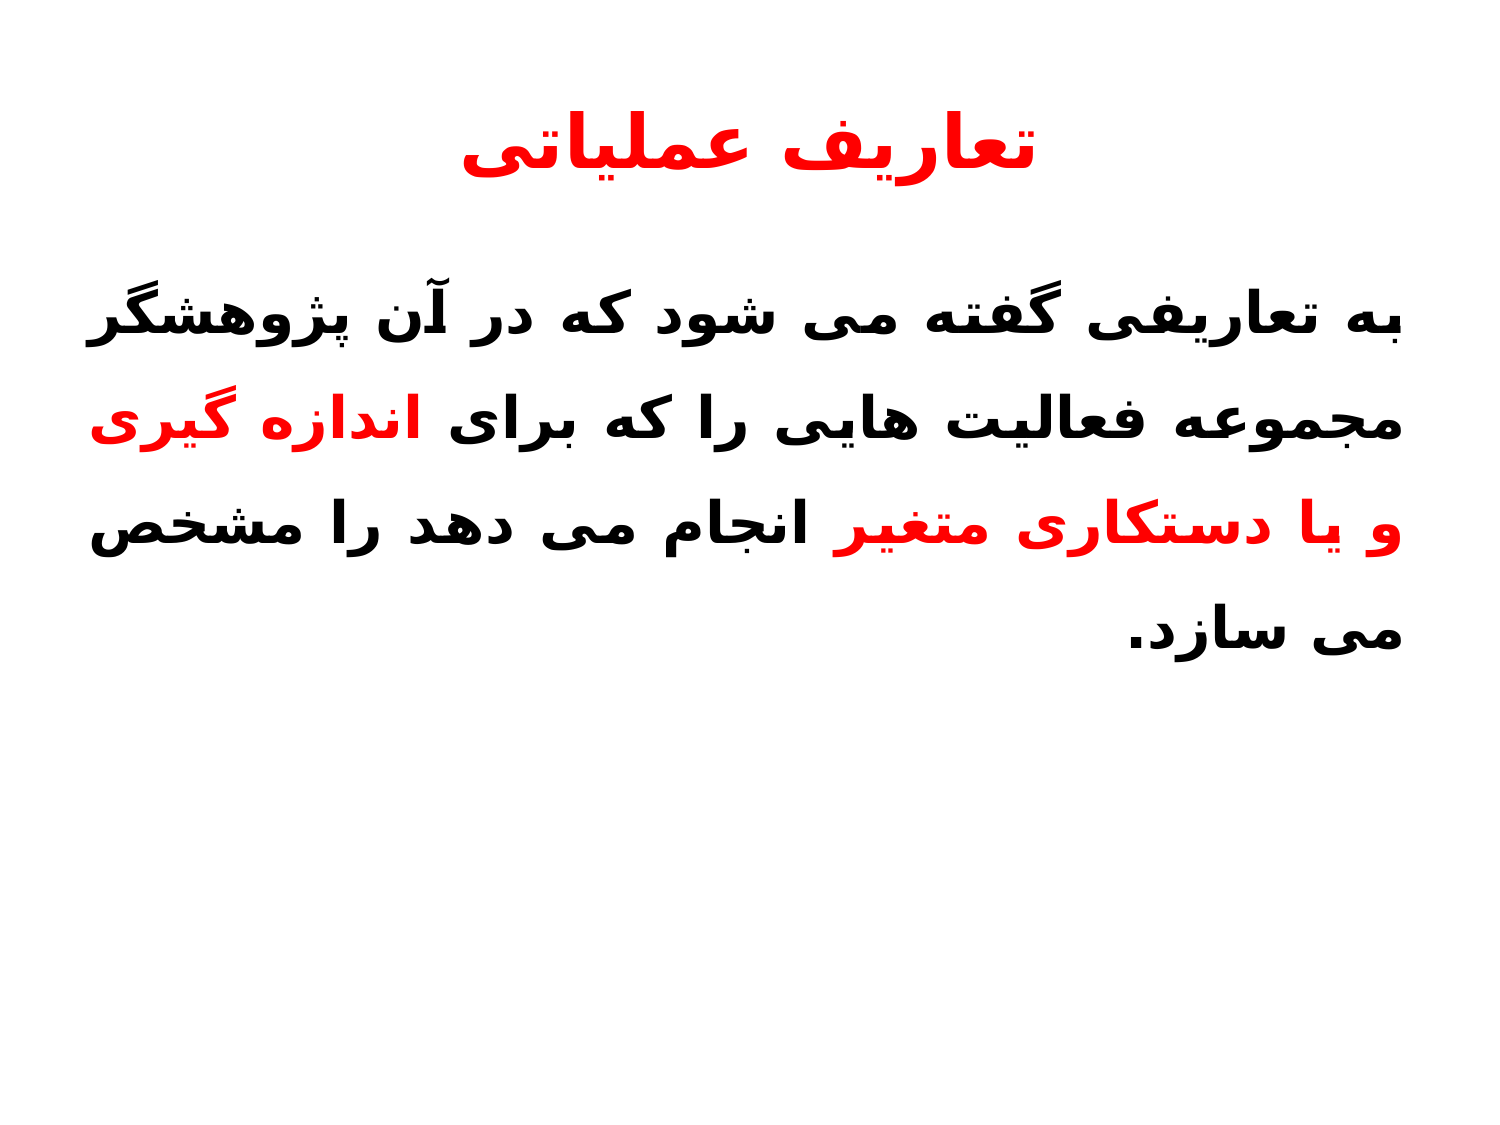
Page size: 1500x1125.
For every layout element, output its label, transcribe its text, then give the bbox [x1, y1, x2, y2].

title تعاریف عملیاتی [75, 45, 1425, 233]
list به تعاریفی گفته می شود که در آن پژوهشگر مجموعه فعالیت هایی را که برای اندازه گیری و یا دستکاری متغیر انجام می دهد را مشخص می سازد. [70, 232, 1421, 616]
